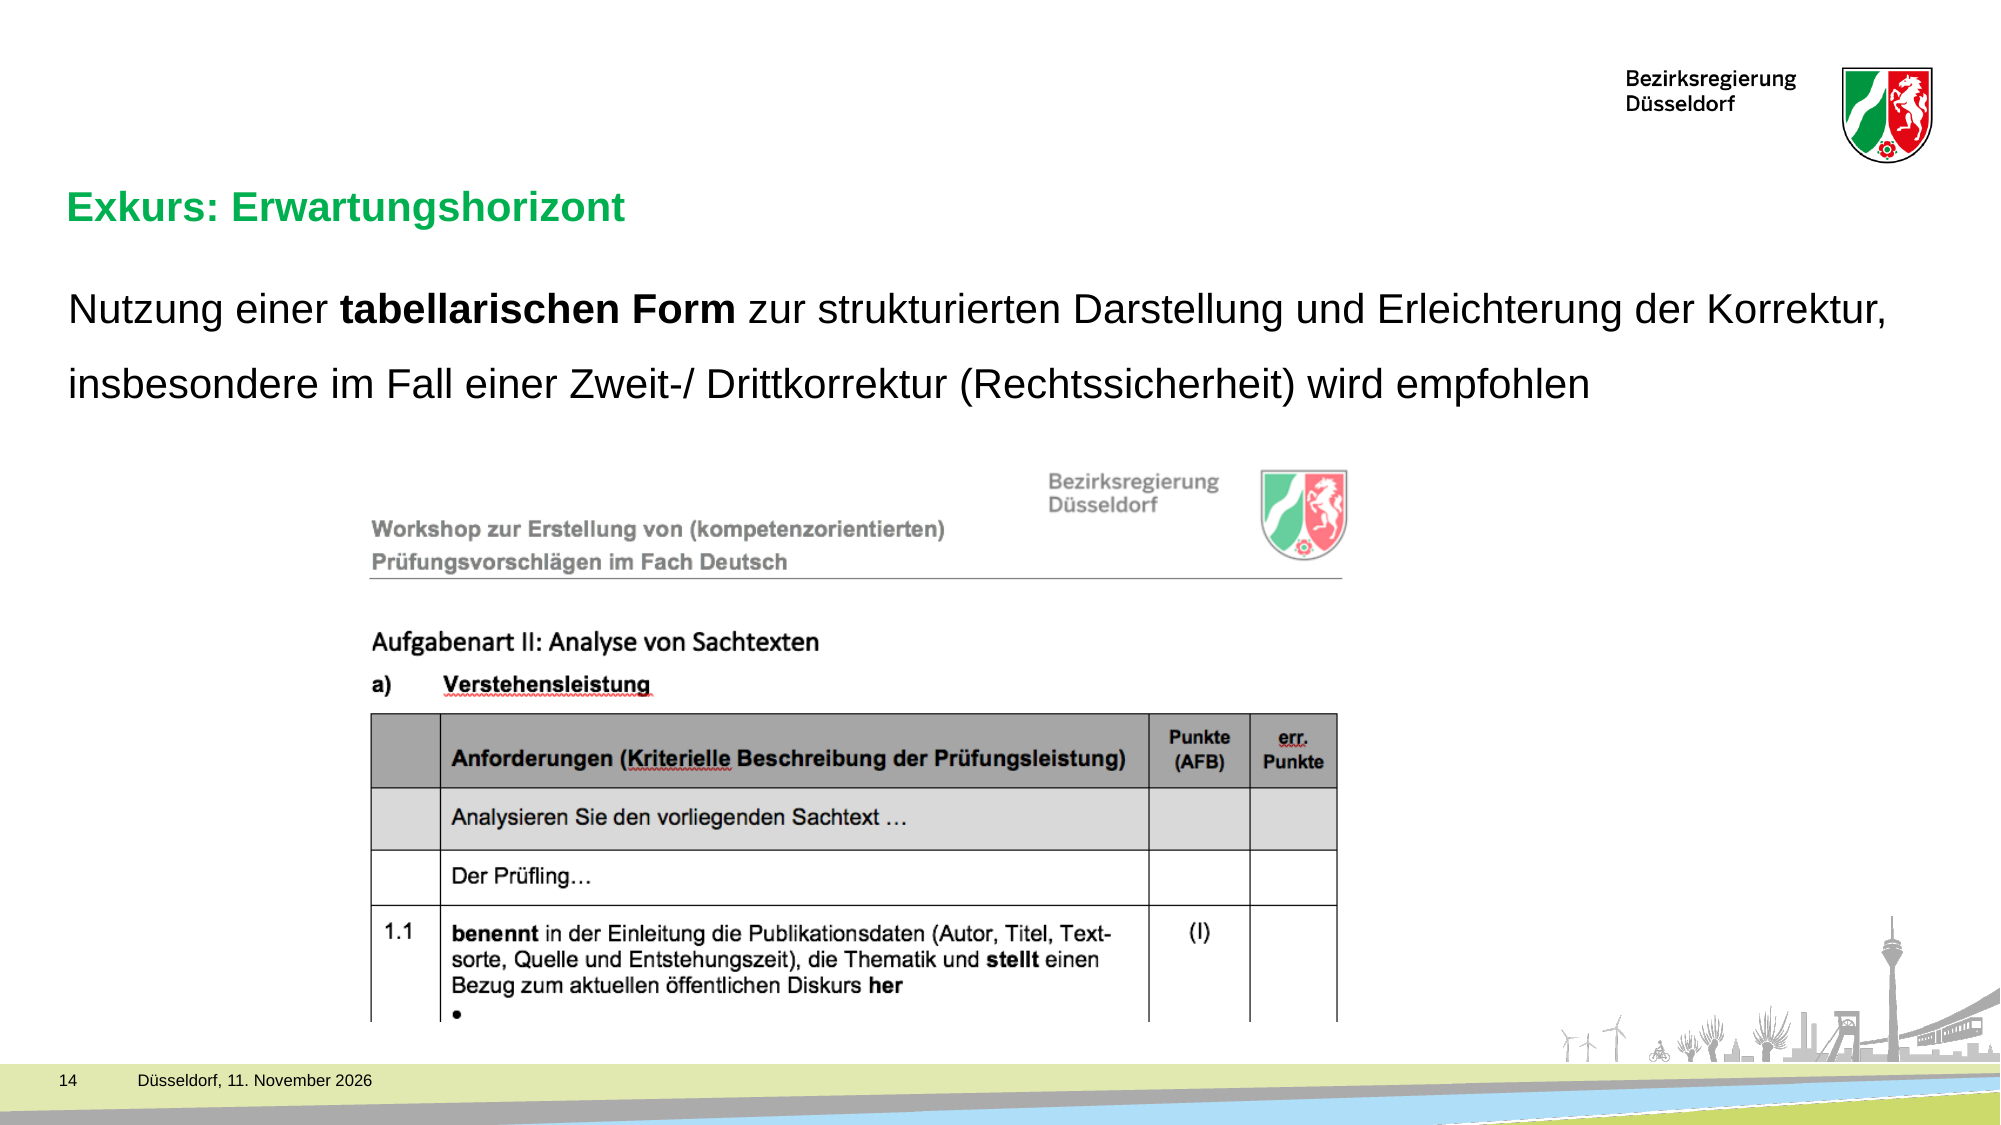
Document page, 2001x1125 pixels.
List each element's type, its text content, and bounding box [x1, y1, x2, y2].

slide_number 14 [58, 1070, 123, 1125]
picture [0, 444, 2000, 1125]
list Nutzung einer tabellarischen Form zur strukturierten Darstellung und Erleichterung der Korrektur, insbesondere im Fall einer Zweit-/ Drittkorrektur (Rechtssicherheit) wird empfohlen [68, 257, 1935, 801]
picture [1625, 66, 1933, 151]
footer Düsseldorf, 2. Dezember 2023 [137, 1070, 595, 1125]
title Exkurs: Erwartungshorizont [66, 151, 1933, 258]
